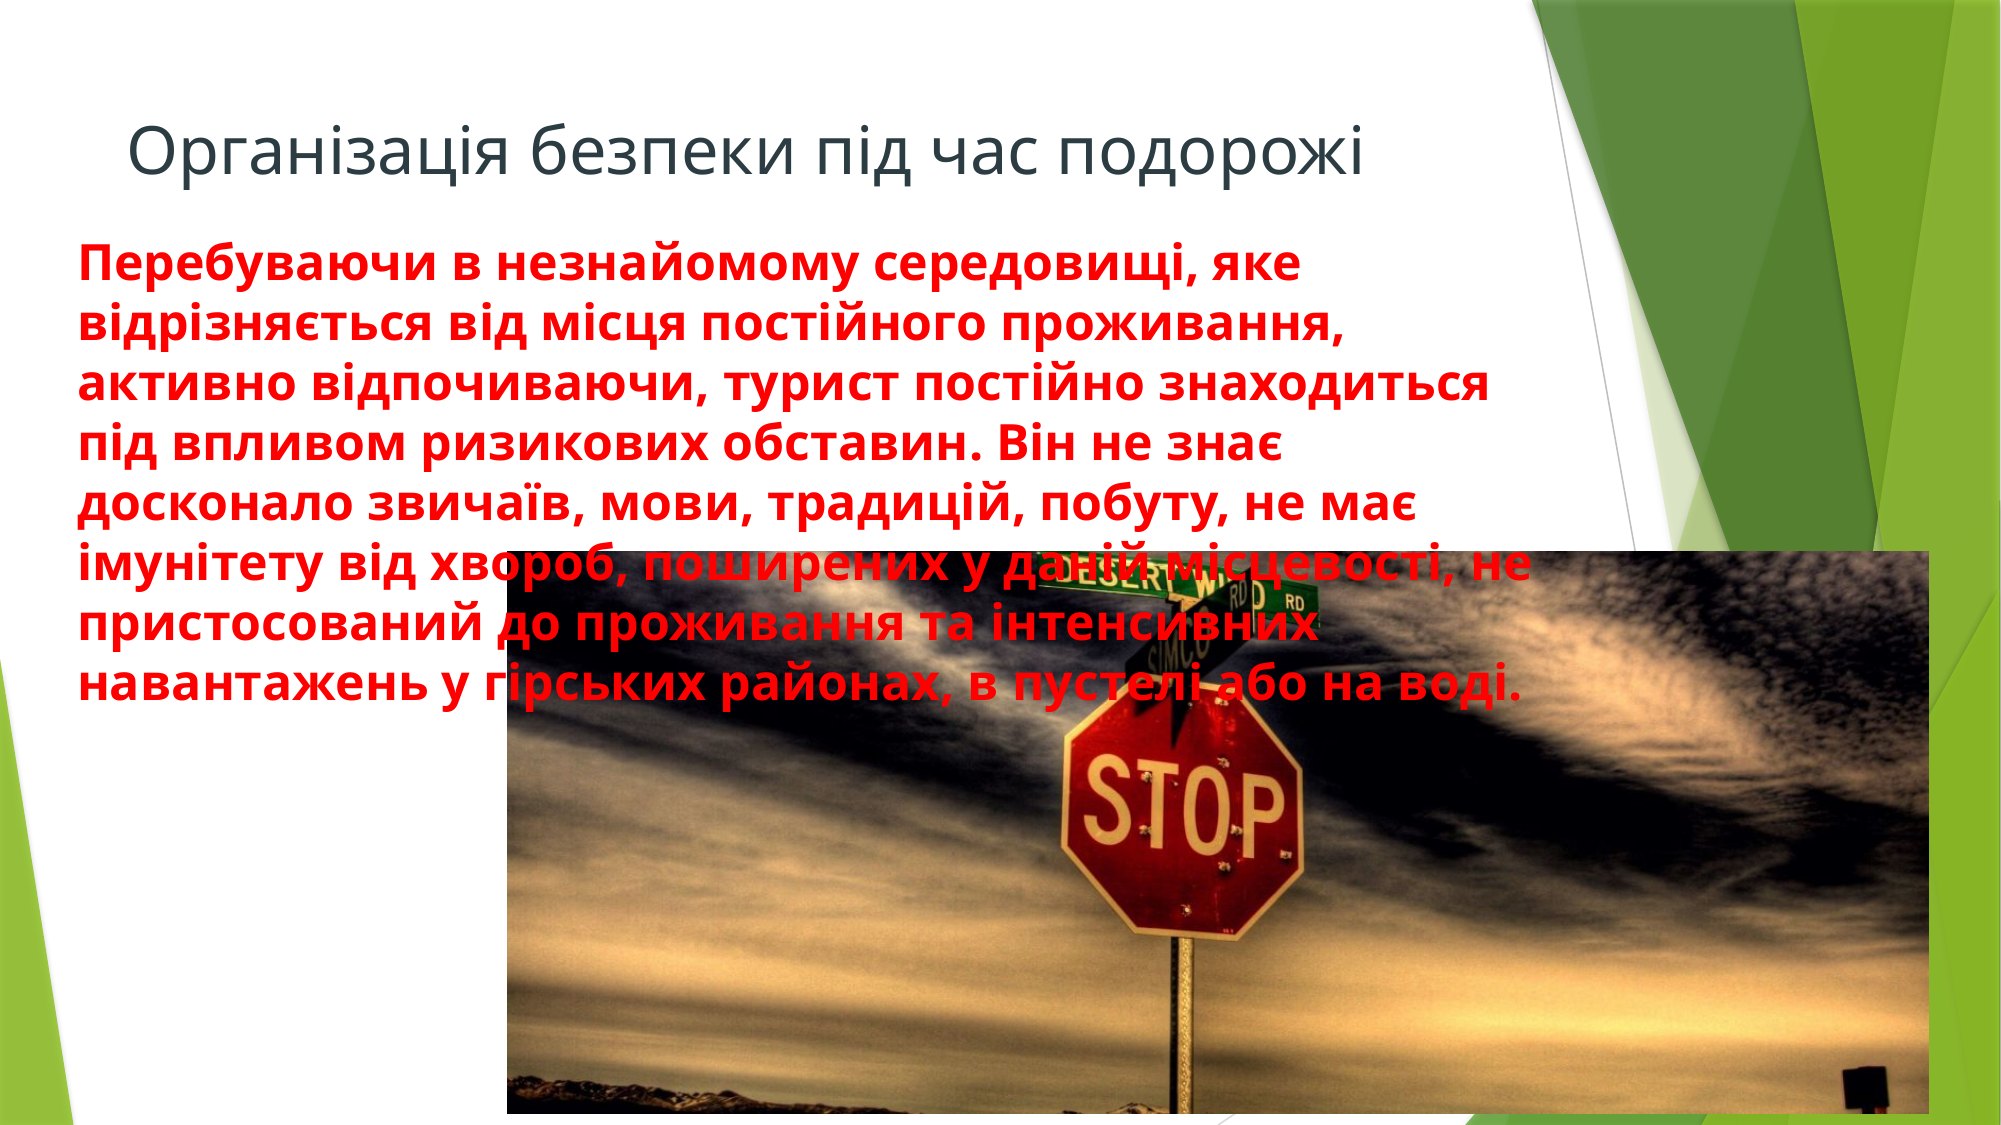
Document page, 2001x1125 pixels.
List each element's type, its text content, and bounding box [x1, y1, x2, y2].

picture [507, 551, 1930, 1115]
list Перебуваючи в незнайомому середовищі, яке відрізняється від місця постійного проживання, активно відпочиваючи, турист постійно знаходиться під впливом ризикових обставин. Він не знає досконало звичаїв, мови, традицій, побуту, не має імунітету від хвороб, поширених у даній місцевості, не пристосований до проживання та інтенсивних навантажень у гірських районах, в пустелі або на воді. [62, 222, 1584, 992]
title Організація безпеки під час подорожі [111, 99, 1522, 222]
